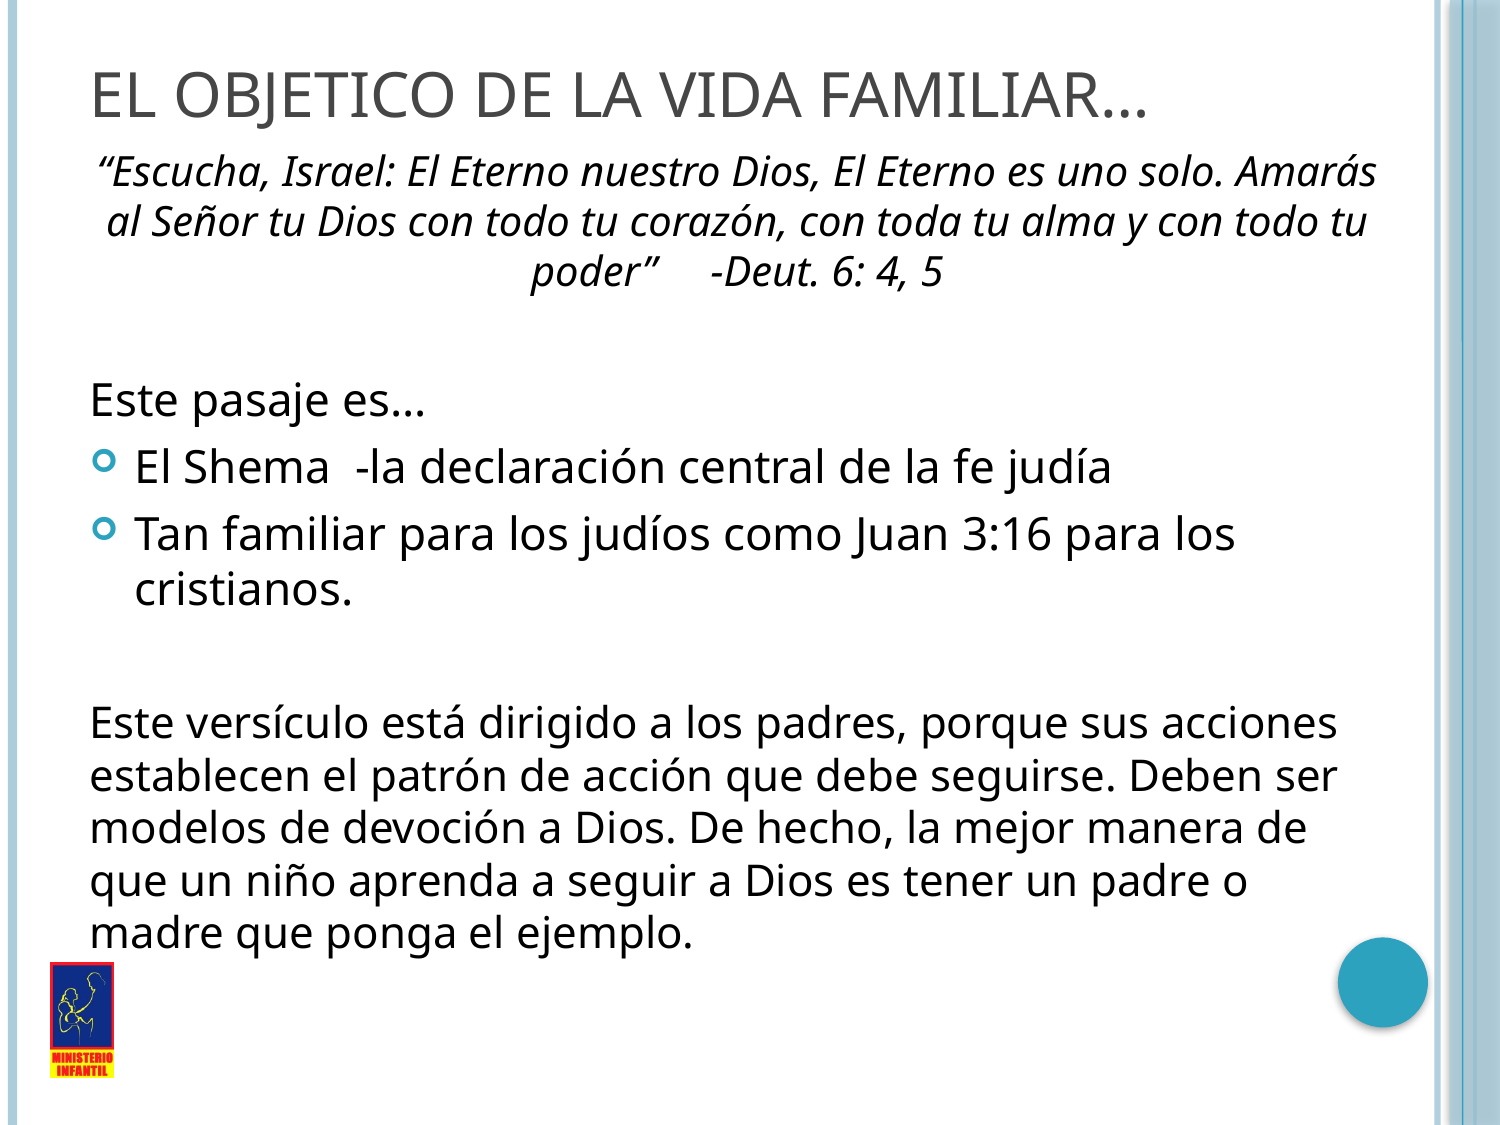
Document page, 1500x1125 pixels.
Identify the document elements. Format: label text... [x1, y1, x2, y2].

list “Escucha, Israel: El Eterno nuestro Dios, El Eterno es uno solo. Amarás al Señor tu Dios con todo tu corazón, con toda tu alma y con todo tu poder” -Deut. 6: 4, 5 Este pasaje es… El Shema -la declaración central de la fe judía Tan familiar para los judíos como Juan 3:16 para los cristianos. Este versículo está dirigido a los padres, porque sus acciones establecen el patrón de acción que debe seguirse. Deben ser modelos de devoción a Dios. De hecho, la mejor manera de que un niño aprenda a seguir a Dios es tener un padre o madre que ponga el ejemplo. [75, 137, 1400, 1062]
title El Objetico de la vida Familiar… [75, 45, 1300, 137]
picture [49, 961, 115, 1079]
